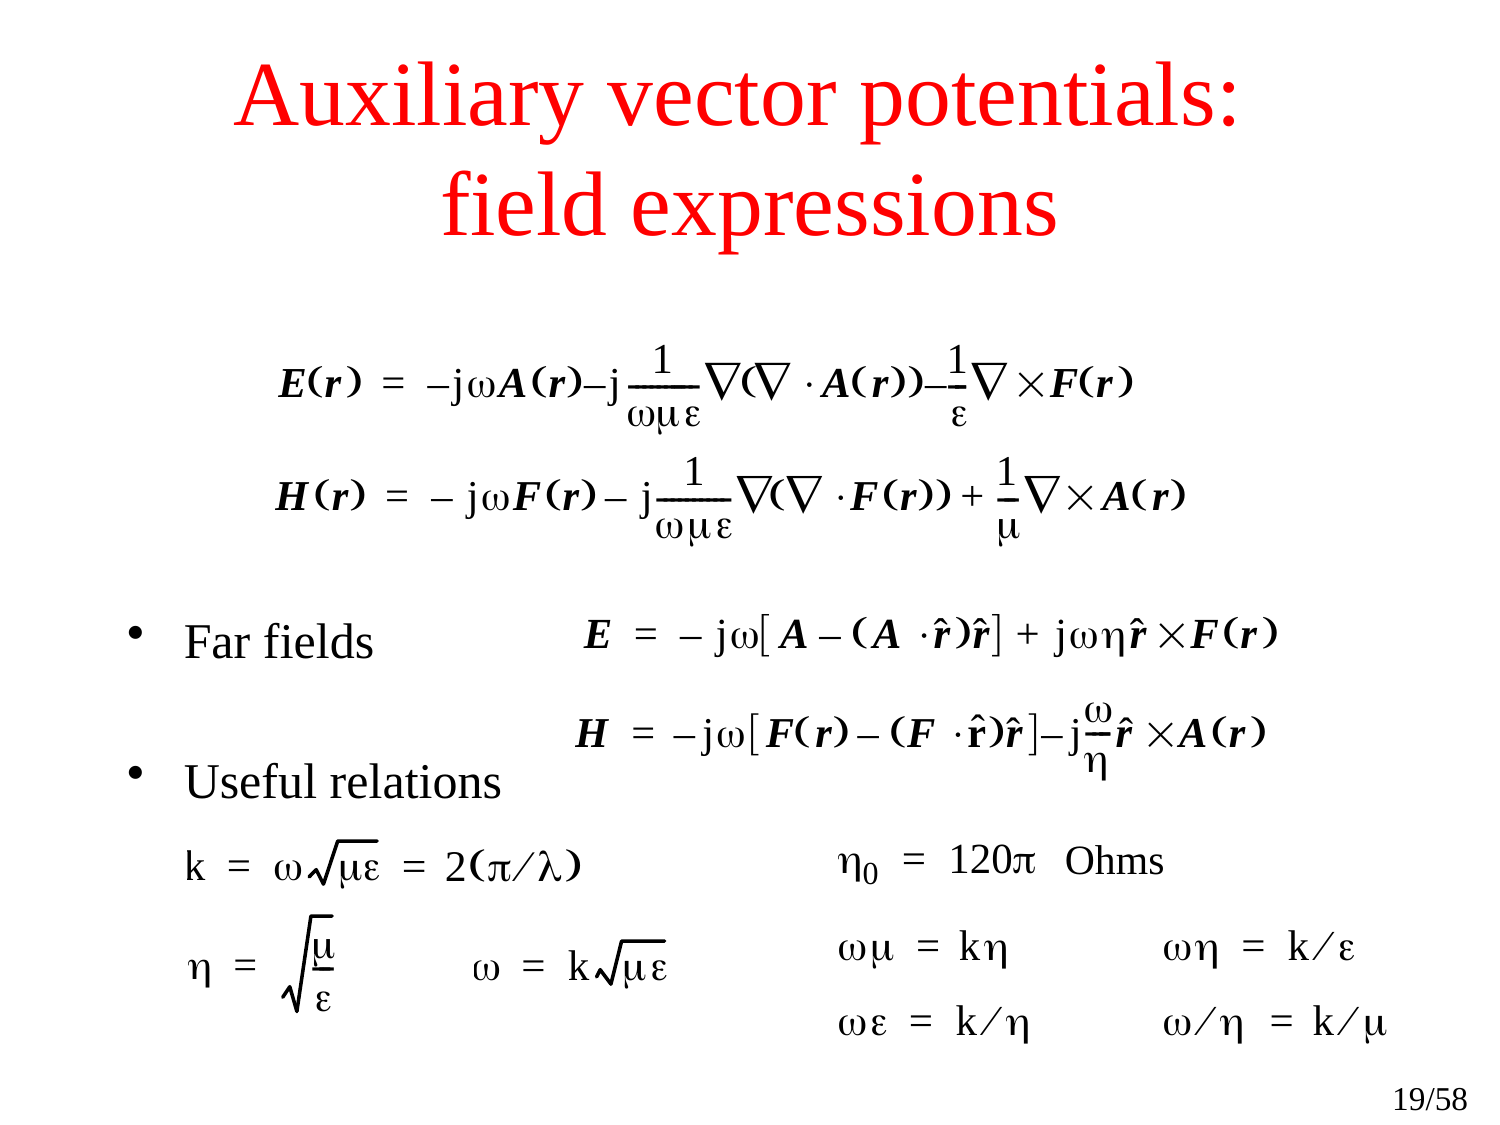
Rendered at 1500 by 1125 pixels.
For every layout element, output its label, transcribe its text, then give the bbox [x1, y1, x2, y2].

picture [474, 937, 676, 995]
picture [274, 449, 1192, 554]
picture [1162, 924, 1363, 976]
picture [187, 837, 388, 895]
title Auxiliary vector potentials: field expressions [112, 49, 1388, 238]
text_box ) [564, 837, 582, 891]
picture [837, 924, 1017, 976]
picture [837, 837, 1045, 895]
text_box = [401, 837, 427, 891]
text_box p [487, 837, 512, 891]
picture [574, 687, 1279, 787]
picture [562, 612, 1302, 663]
list Far fields Useful relations [112, 324, 1388, 1001]
picture [249, 337, 1139, 441]
text_box l [537, 837, 562, 891]
picture [187, 912, 343, 1026]
text_box ¤ [519, 837, 528, 891]
picture [1162, 999, 1395, 1051]
picture [837, 999, 1038, 1051]
text_box ] [246, 339, 1141, 449]
text_box 2 [444, 837, 467, 891]
text_box Ohms [1049, 825, 1180, 890]
text_box ( [468, 837, 486, 891]
